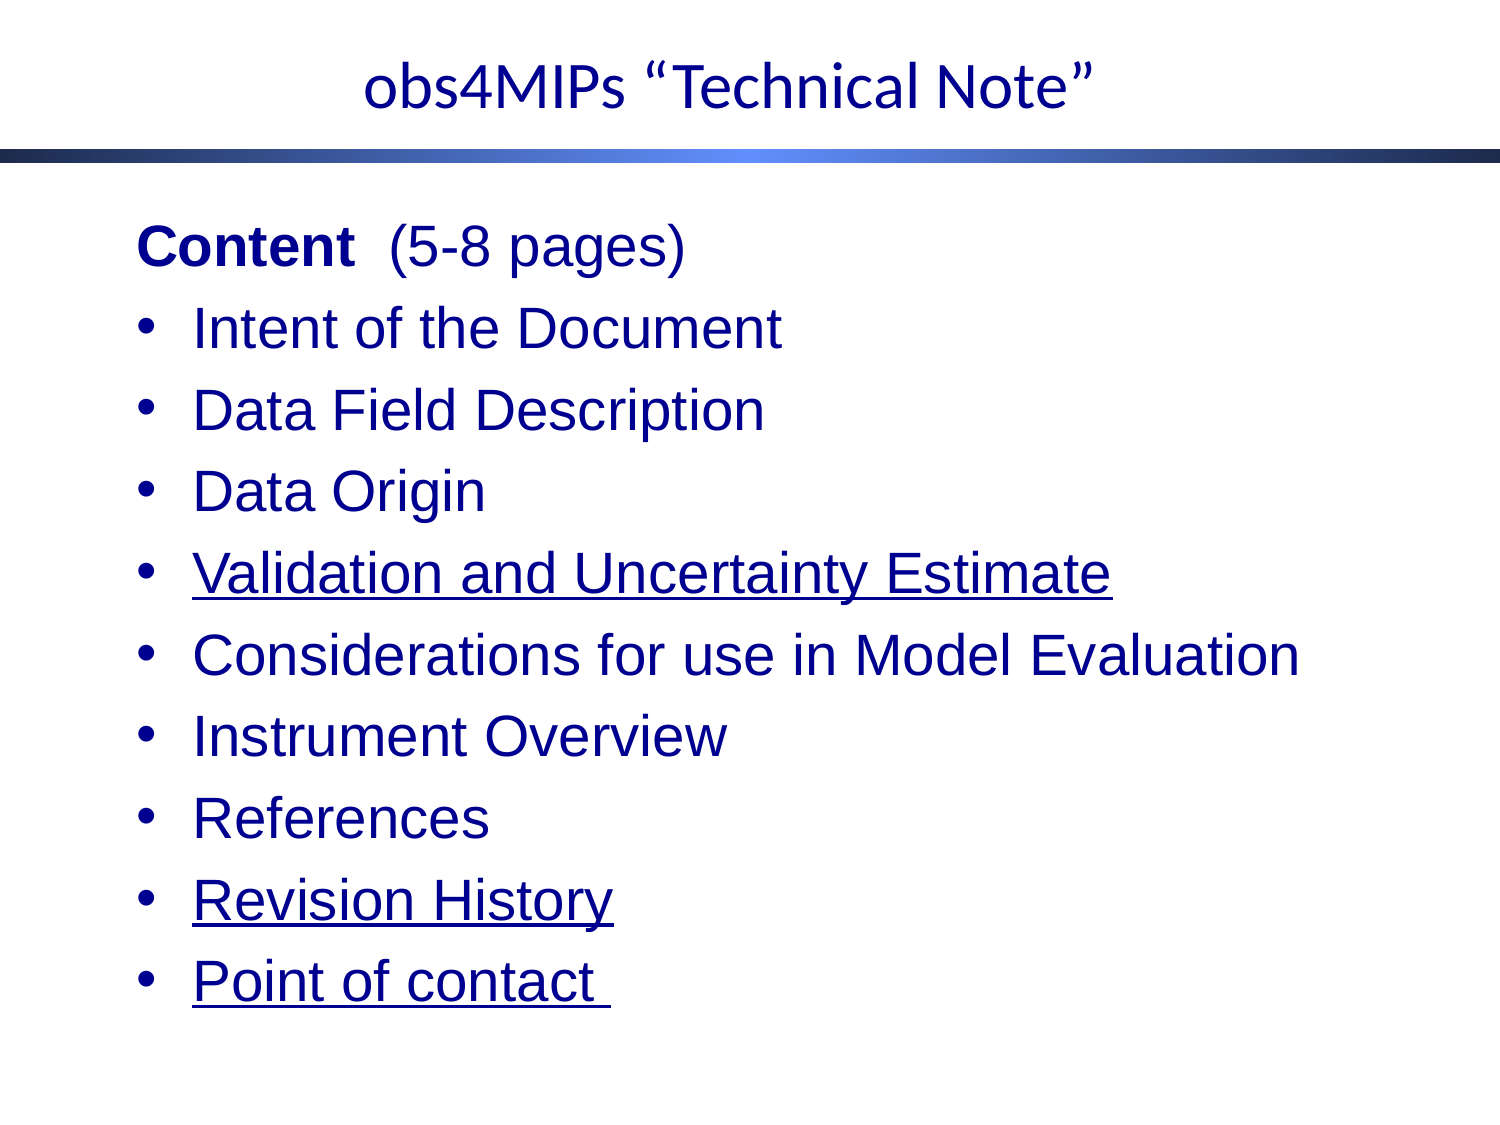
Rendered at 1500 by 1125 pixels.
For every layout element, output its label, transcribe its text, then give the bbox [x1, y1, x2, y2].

text_box Content (5-8 pages) Intent of the Document Data Field Description Data Origin Validation and Uncertainty Estimate Considerations for use in Model Evaluation Instrument Overview References Revision History Point of contact [121, 201, 1363, 1108]
text_box obs4MIPs “Technical Note” [200, 0, 1261, 165]
